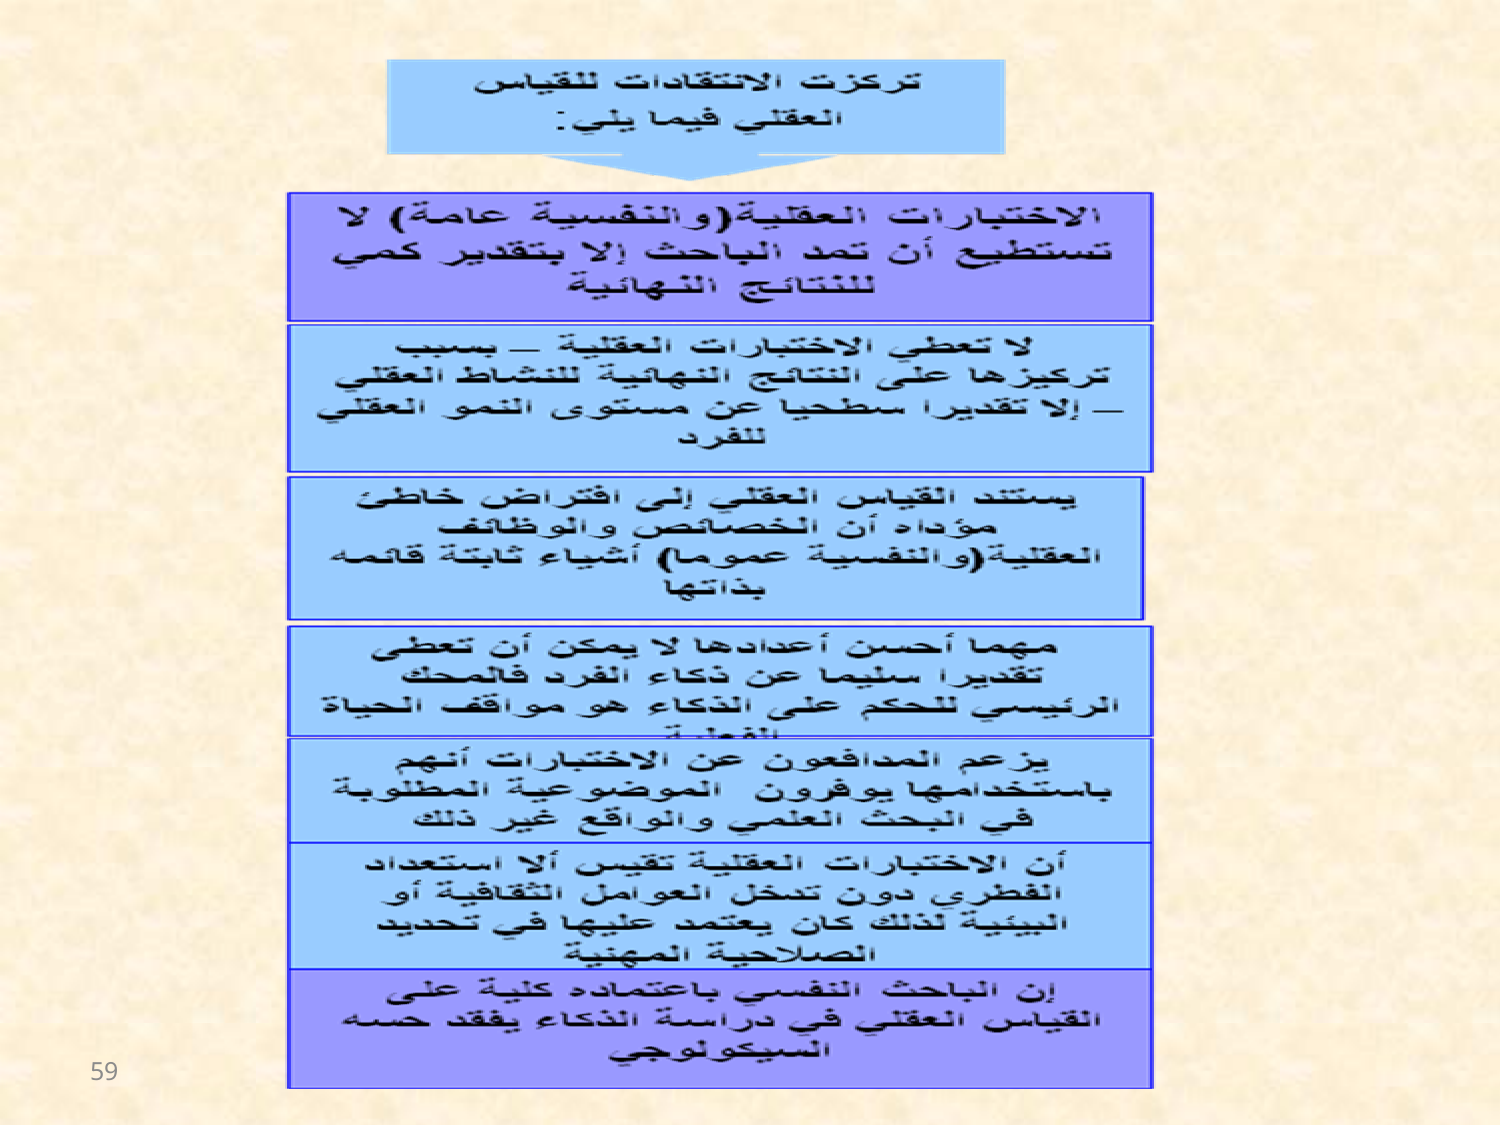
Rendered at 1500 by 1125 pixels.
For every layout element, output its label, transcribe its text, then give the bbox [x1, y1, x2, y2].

picture [0, 0, 1500, 1125]
slide_number 59 [75, 1042, 425, 1103]
